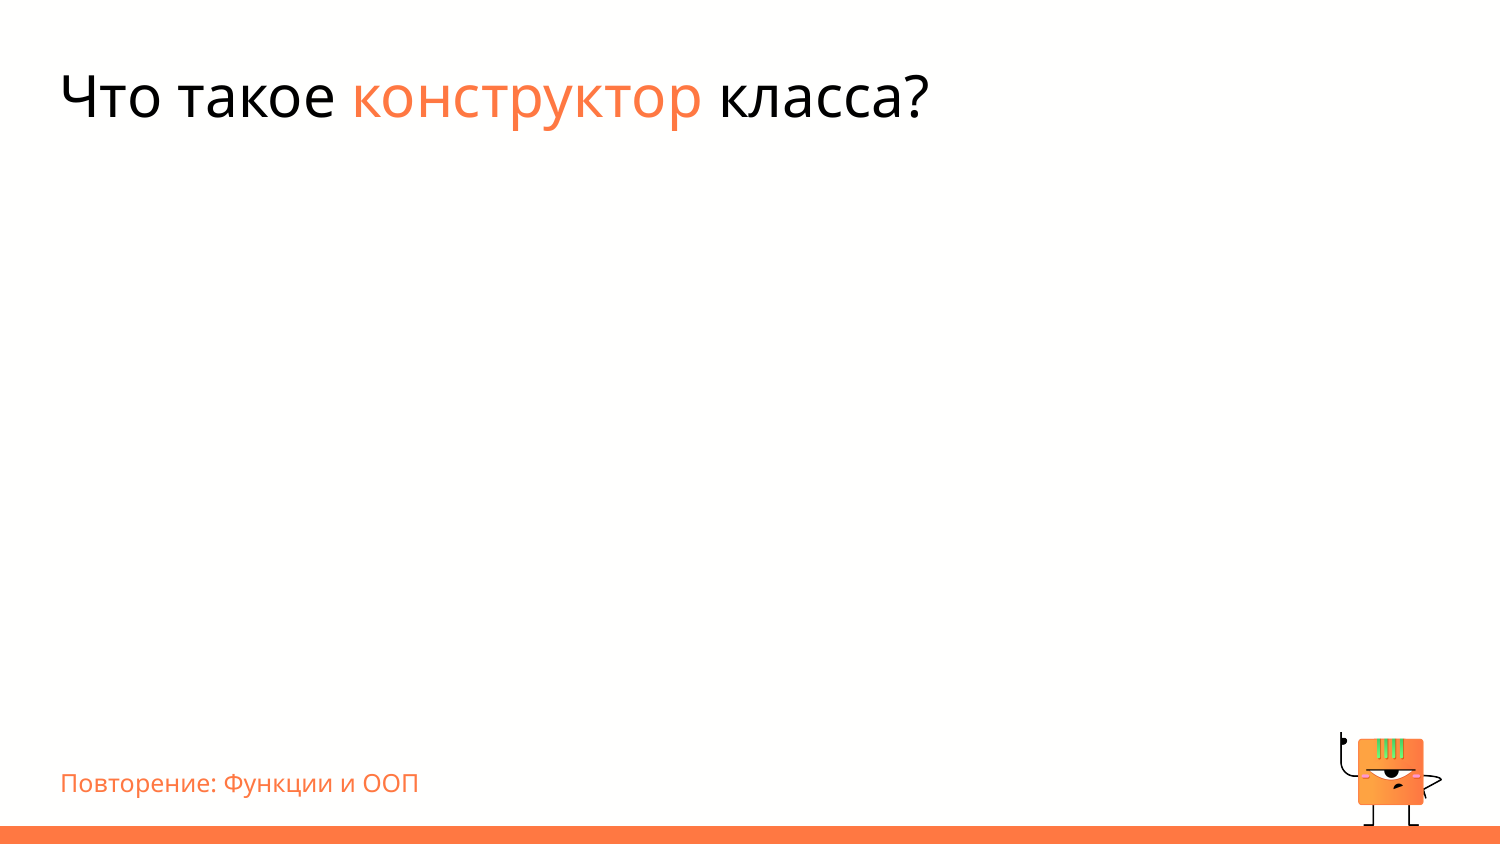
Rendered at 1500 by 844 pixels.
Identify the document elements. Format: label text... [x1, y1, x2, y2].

title Что такое конструктор класса? [59, 59, 1441, 150]
picture [1339, 732, 1442, 826]
subtitle Повторение: Функции и ООП [60, 767, 1233, 813]
